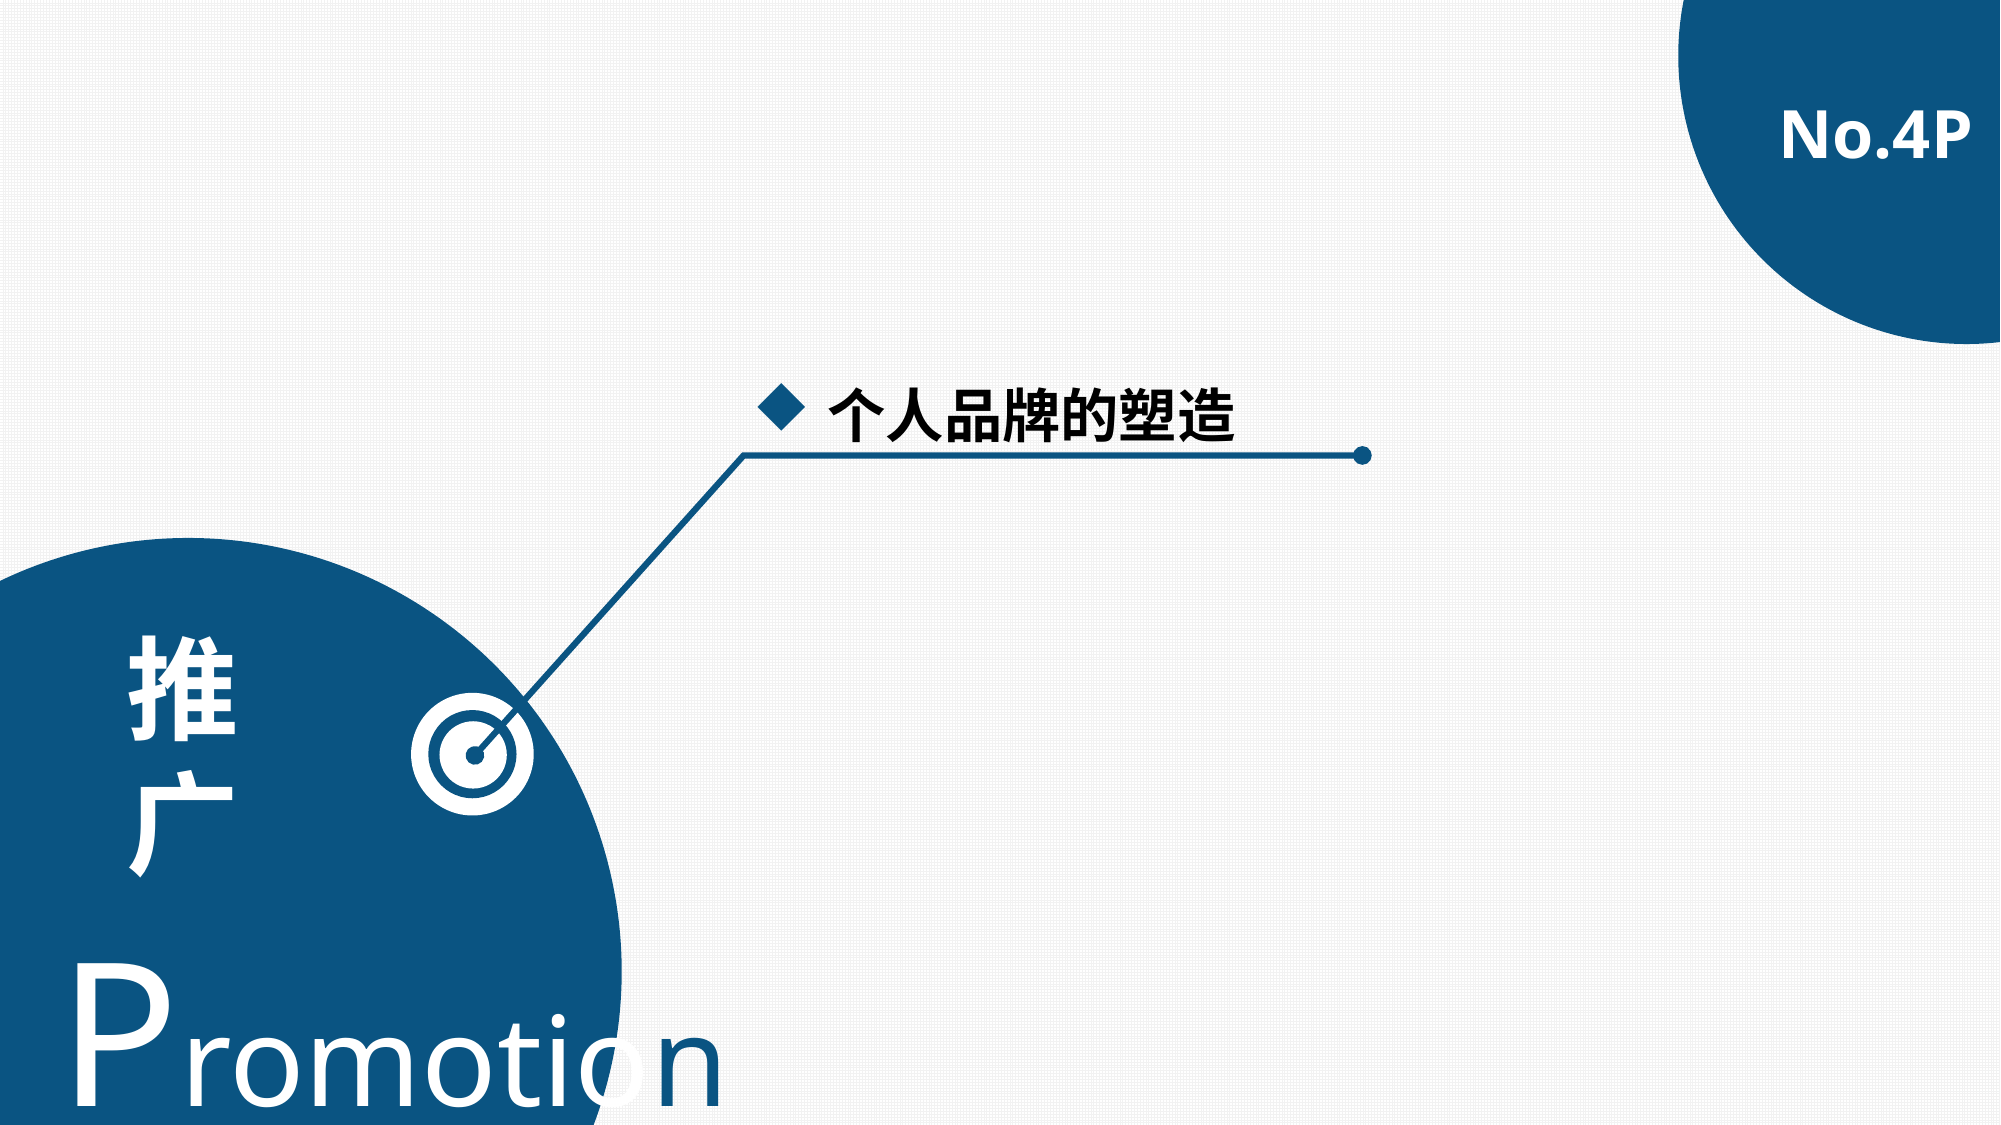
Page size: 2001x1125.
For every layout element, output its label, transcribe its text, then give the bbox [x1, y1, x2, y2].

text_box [411, 692, 534, 816]
text_box 推广 [111, 611, 272, 897]
text_box [530, 457, 1369, 736]
text_box [0, 537, 616, 898]
text_box [1678, 0, 2000, 345]
text_box Promotion [0, 898, 822, 1125]
text_box 个人品牌的塑造 [738, 372, 1398, 457]
text_box No.4P [1763, 84, 2000, 180]
